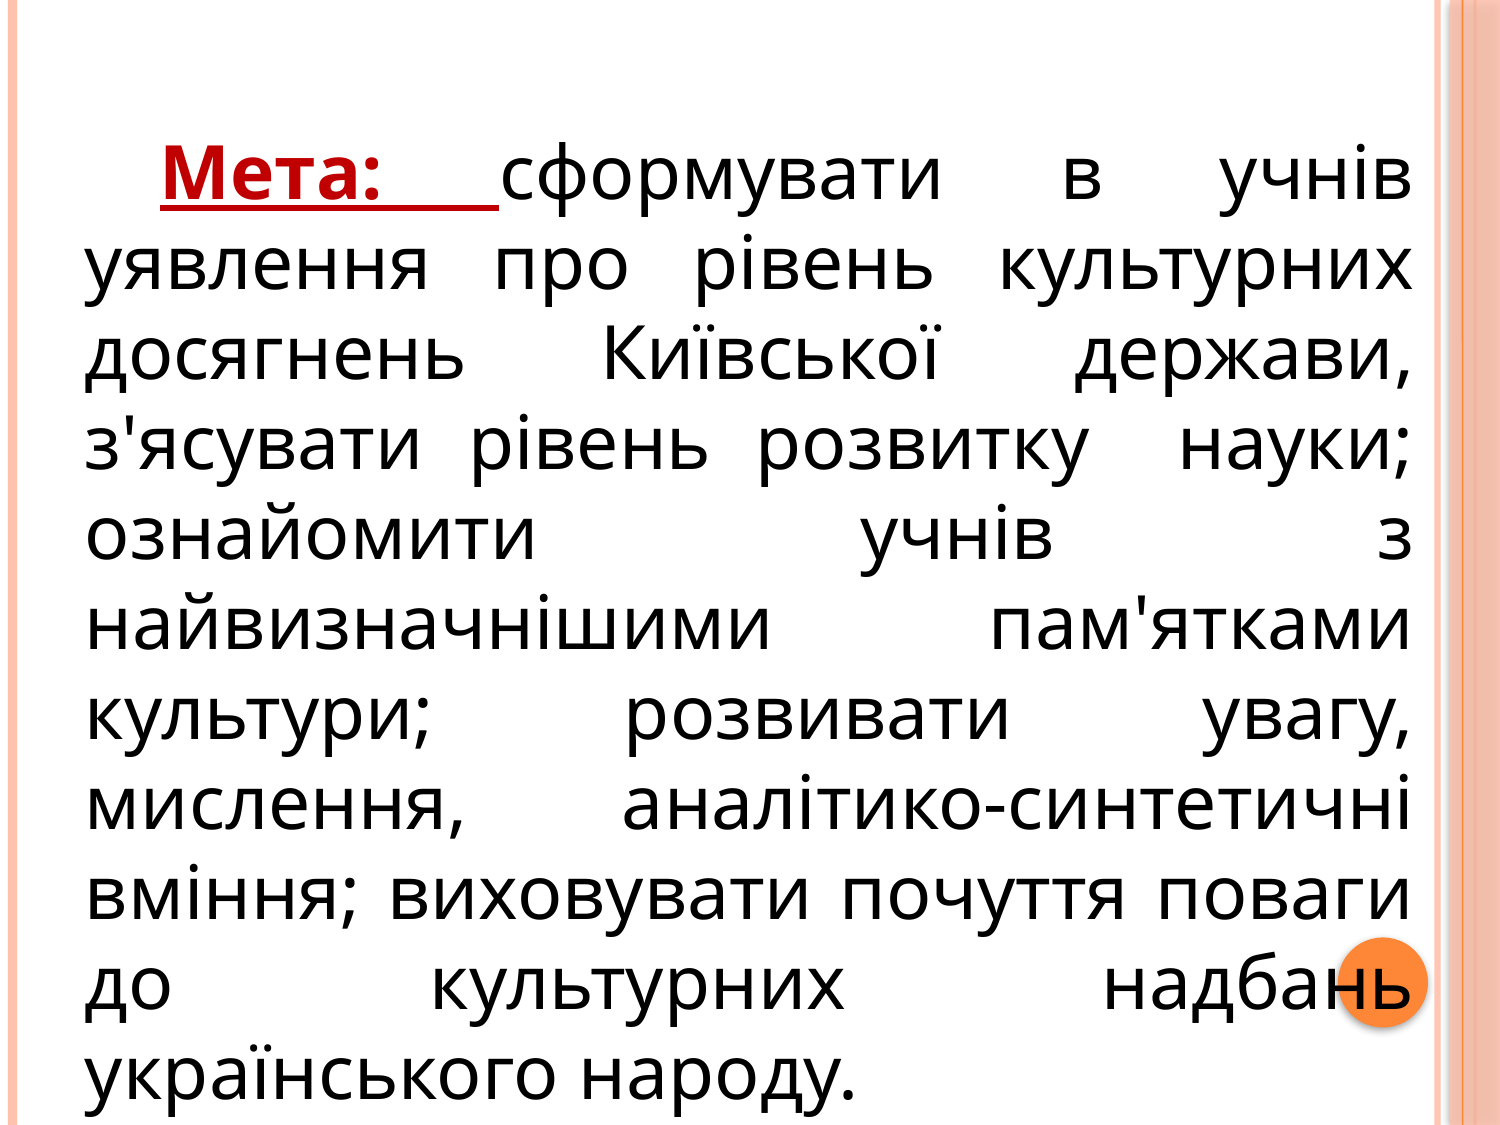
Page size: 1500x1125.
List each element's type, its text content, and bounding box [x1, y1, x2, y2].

text_box Мета: сформувати в учнів уявлення про рівень культурних досягнень Київської держави, з'ясувати рівень розвитку науки; ознайомити учнів з найвизначнішими пам'ятками культури; розвивати увагу, мислення, аналітико-синтетичні вміння; виховувати почуття поваги до культурних надбань українського народу. [70, 117, 1430, 1122]
